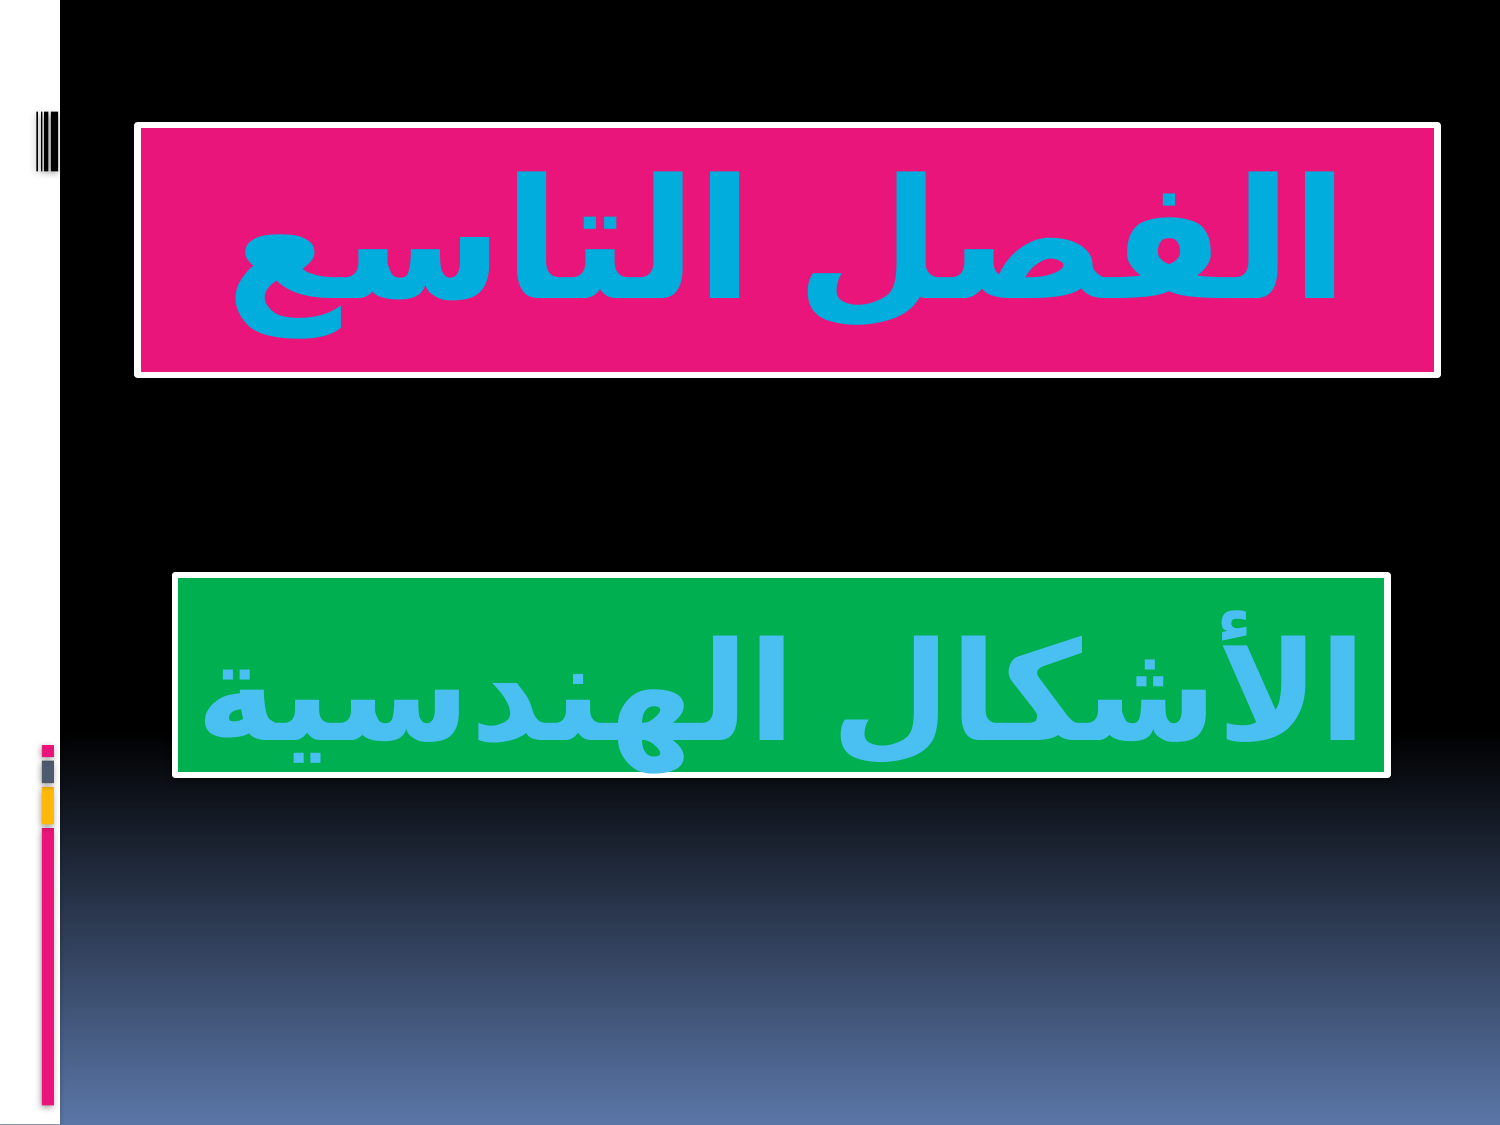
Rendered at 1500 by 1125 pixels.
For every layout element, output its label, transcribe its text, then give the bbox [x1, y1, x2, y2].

subtitle الأشكال الهندسية [172, 572, 1391, 778]
title الفصل التاسع [134, 122, 1441, 378]
